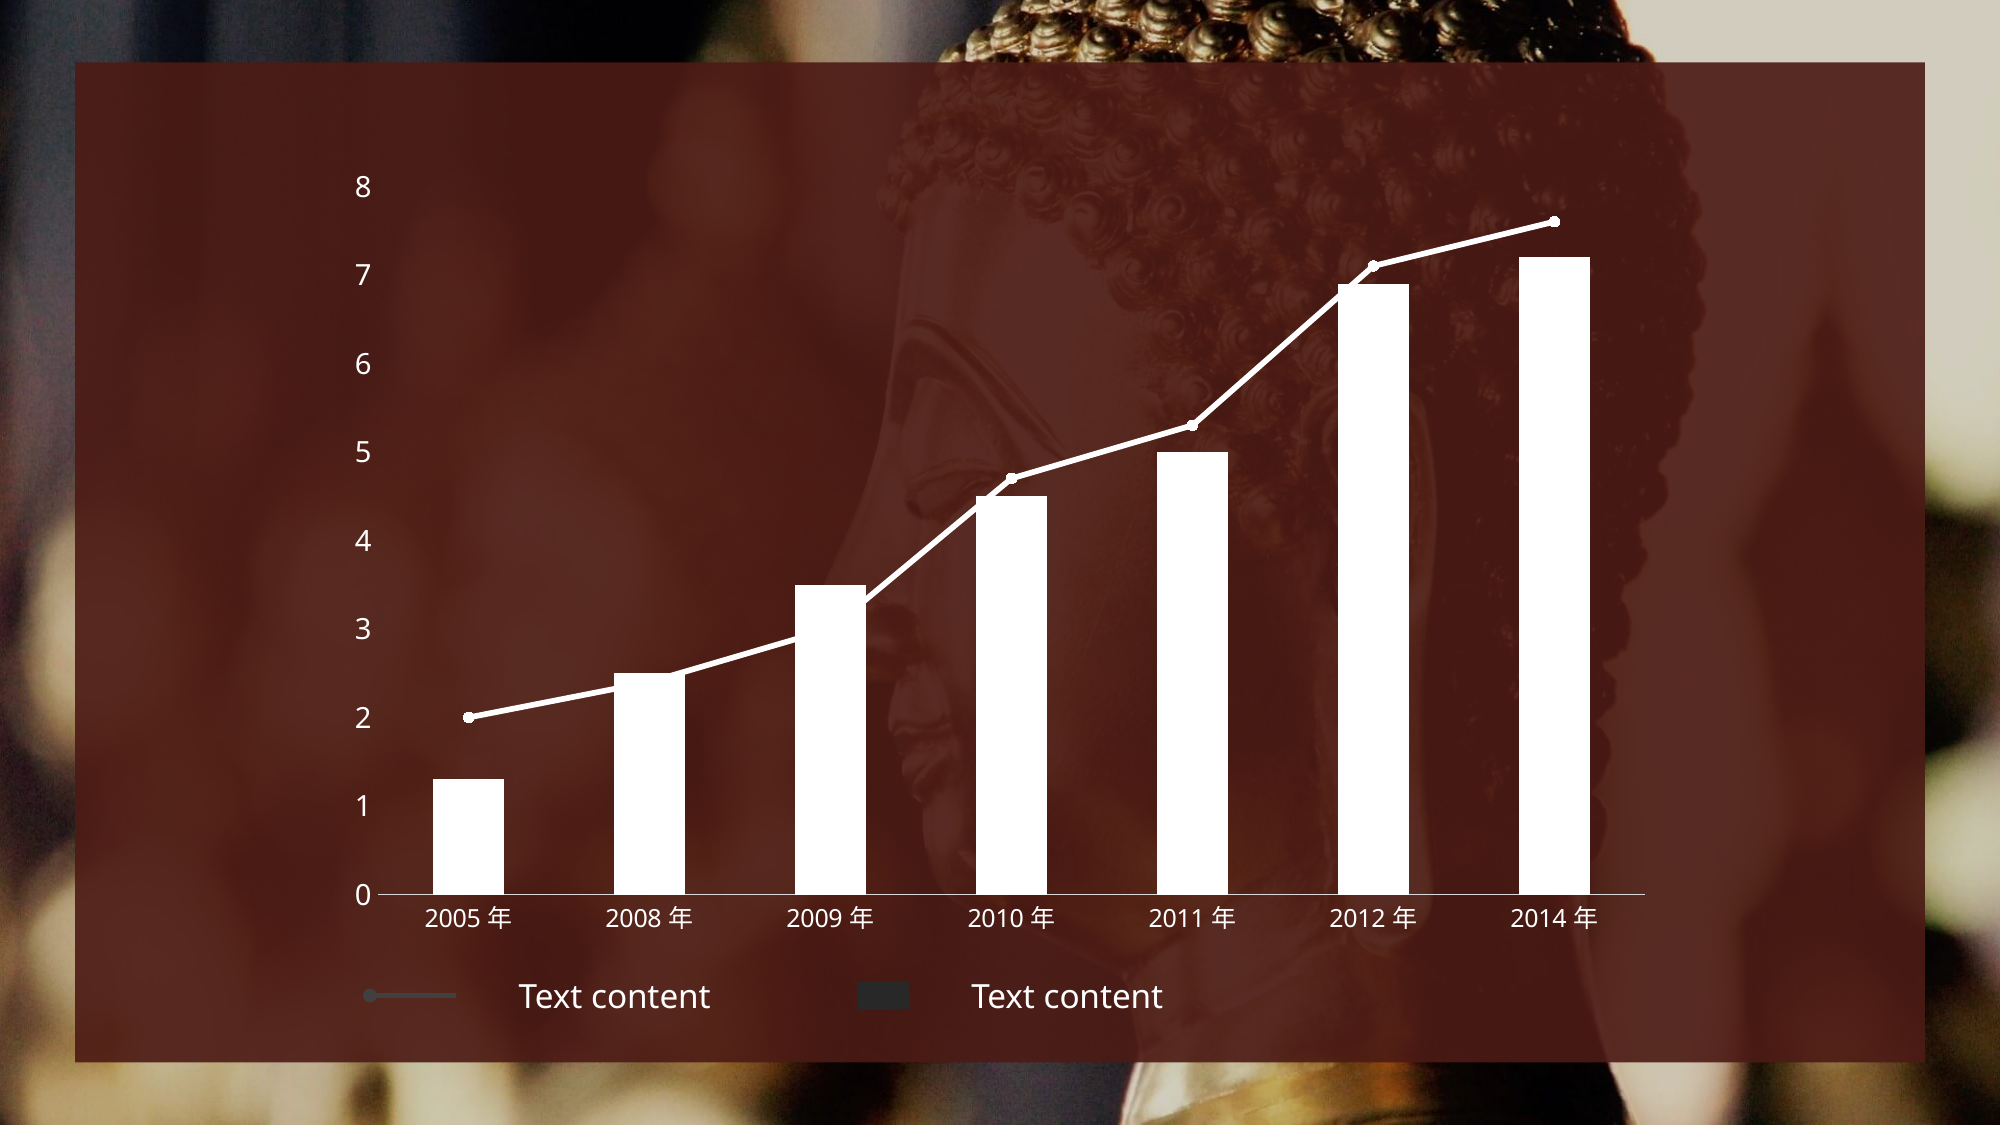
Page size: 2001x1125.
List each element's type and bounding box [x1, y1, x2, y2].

text_box [328, 149, 1672, 1047]
picture [0, 0, 2000, 1125]
